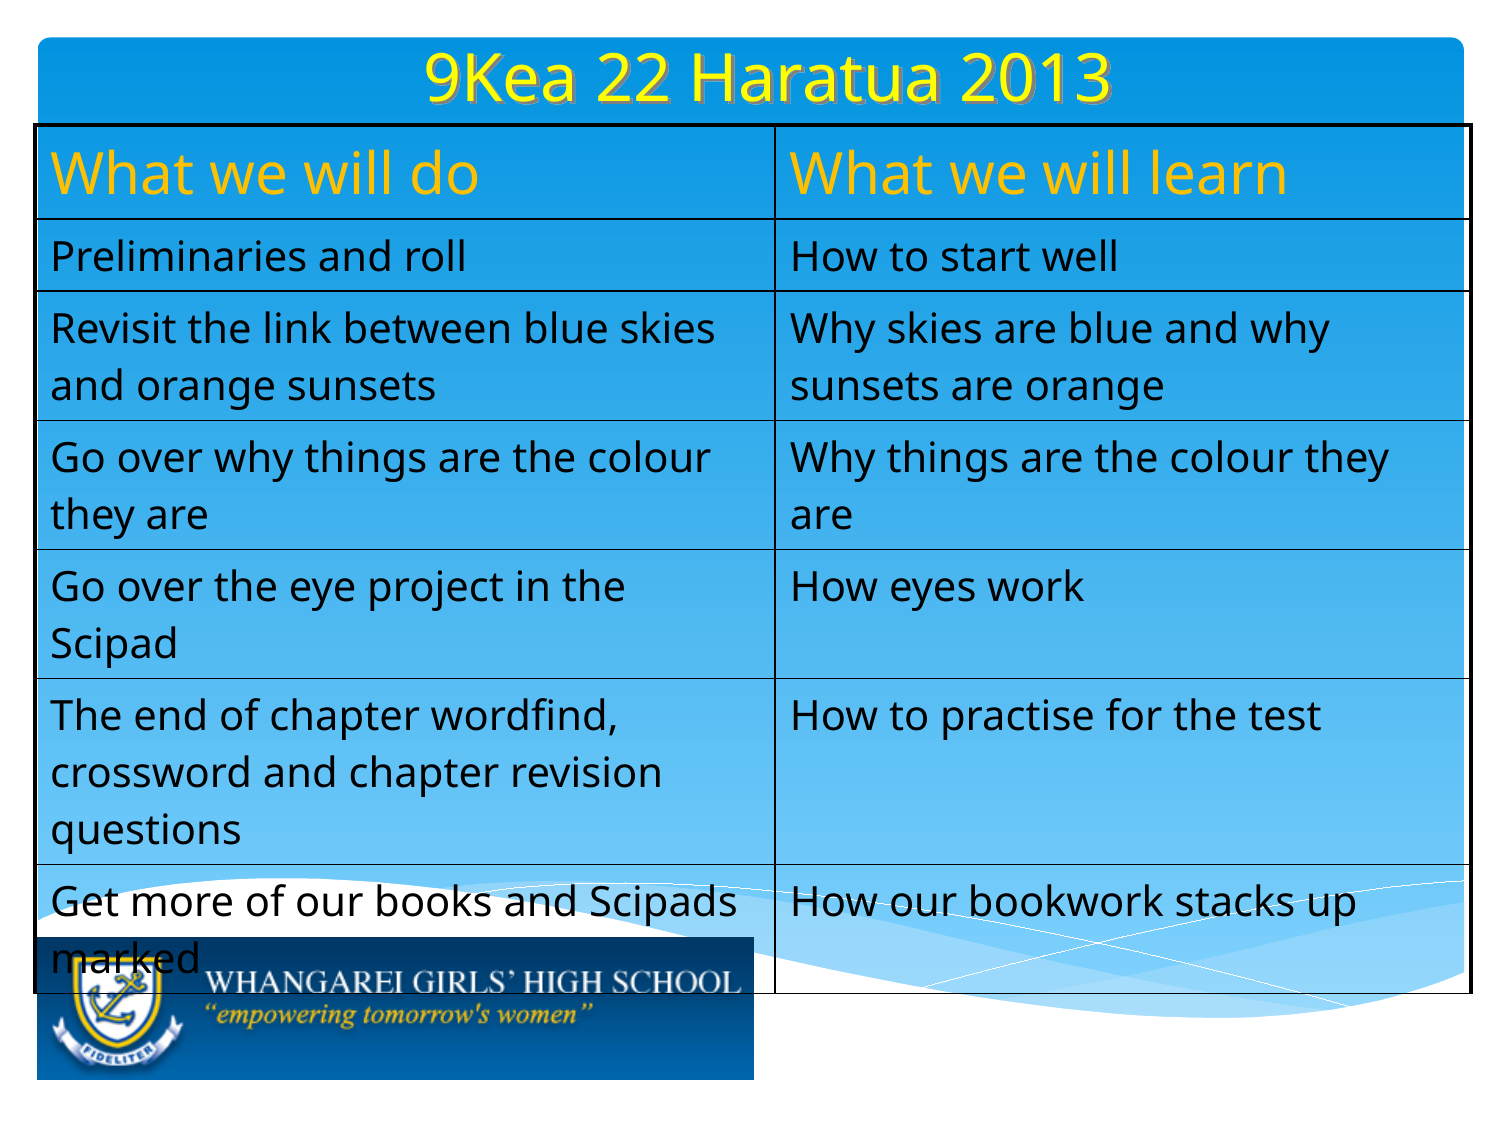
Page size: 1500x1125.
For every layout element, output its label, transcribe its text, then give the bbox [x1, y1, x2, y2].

table_cell Preliminaries and roll [37, 220, 774, 290]
table_cell Why things are the colour they are [776, 421, 1469, 549]
table_cell How to start well [776, 220, 1469, 290]
table_cell How to practise for the test [776, 679, 1469, 864]
picture [37, 937, 754, 1080]
table_cell Get more of our books and Scipads marked [37, 865, 774, 993]
table_header What we will do [37, 127, 774, 218]
table_cell Revisit the link between blue skies and orange sunsets [37, 292, 774, 420]
table_cell How eyes work [776, 550, 1469, 678]
table_cell Go over the eye project in the Scipad [37, 550, 774, 678]
table_header What we will learn [776, 127, 1469, 218]
table_cell How our bookwork stacks up [776, 865, 1469, 993]
table_cell Why skies are blue and why sunsets are orange [776, 292, 1469, 420]
table_cell Go over why things are the colour they are [37, 421, 774, 549]
text_box 9Kea 22 Haratua 2013 [162, 24, 1375, 123]
table_cell The end of chapter wordfind, crossword and chapter revision questions [37, 679, 774, 864]
